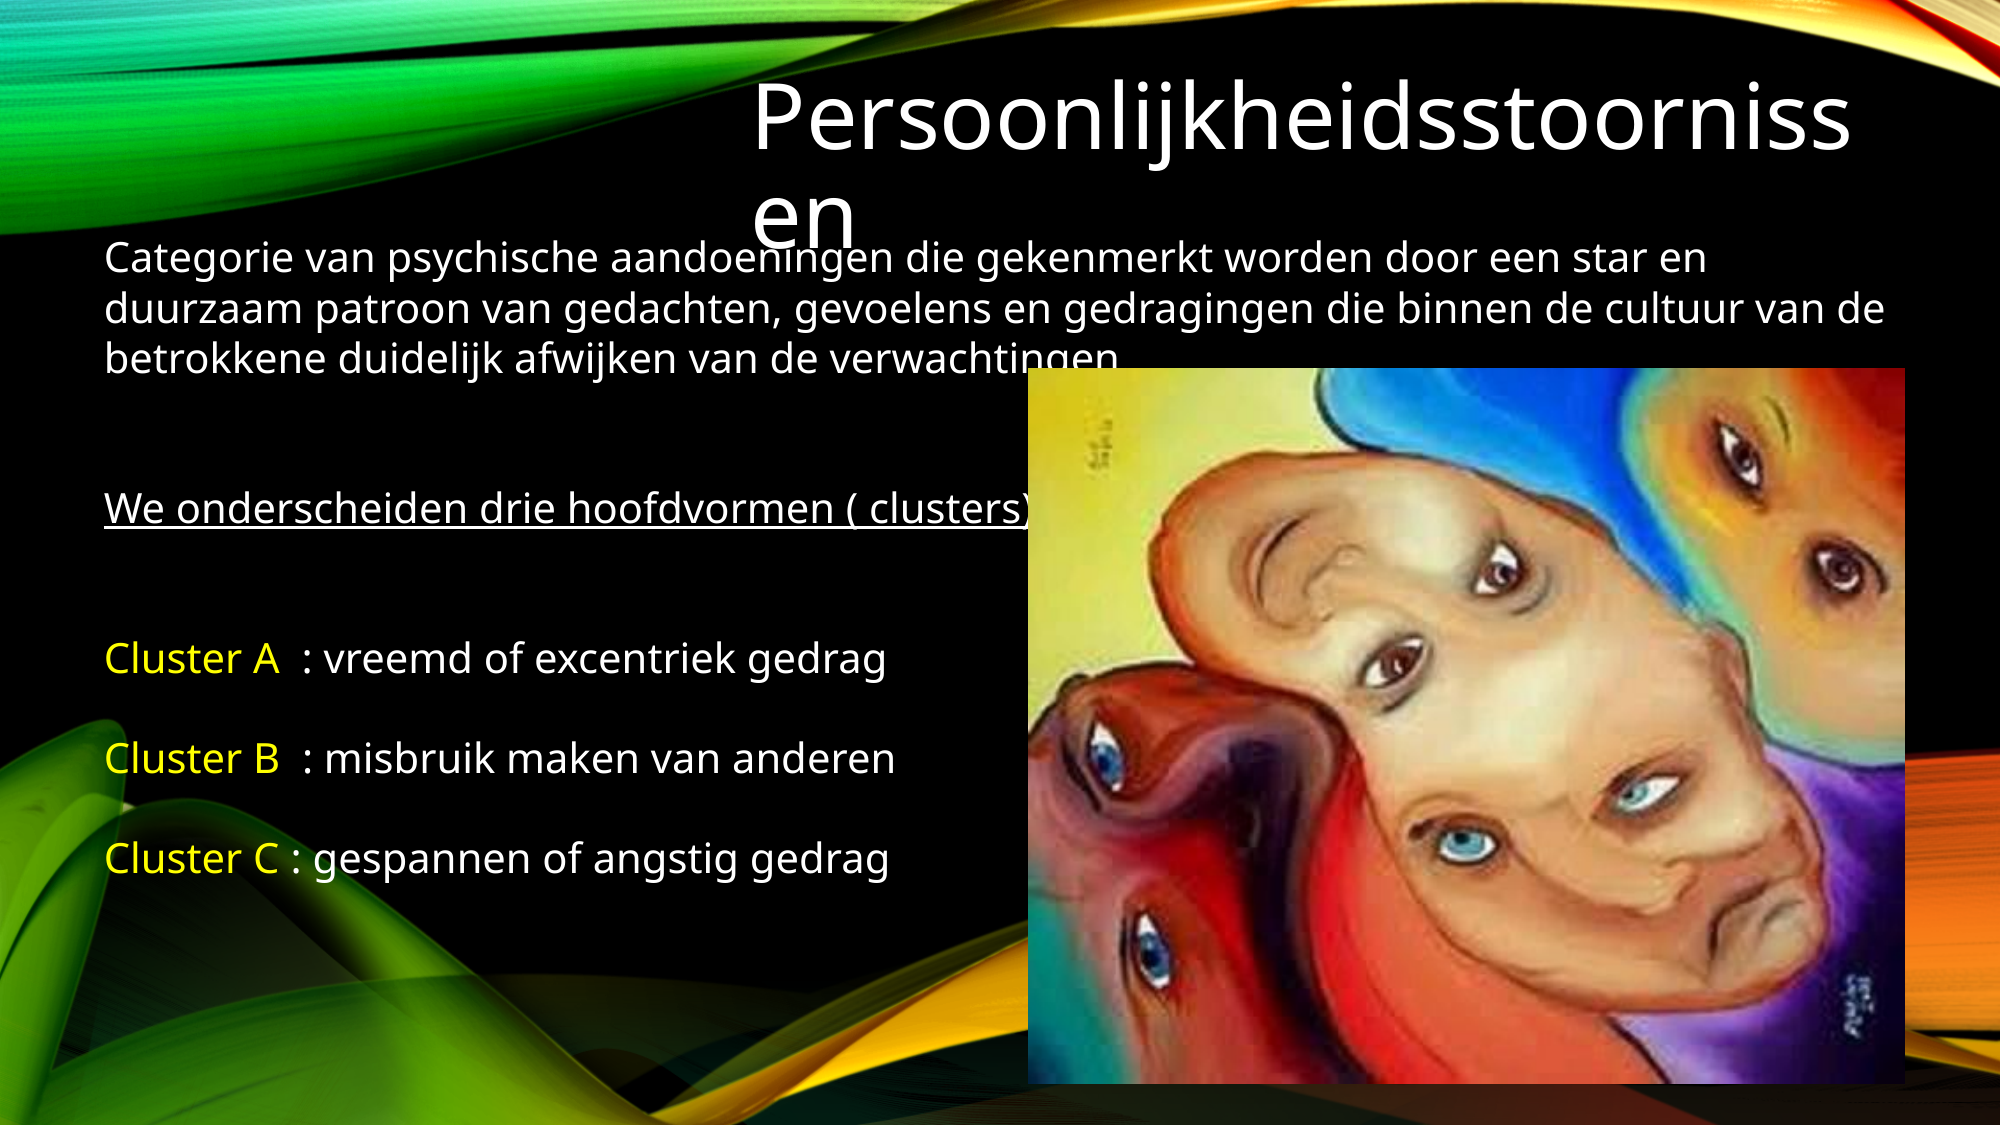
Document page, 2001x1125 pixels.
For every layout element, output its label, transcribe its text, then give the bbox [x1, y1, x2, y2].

picture [0, 367, 2000, 1125]
subtitle Persoonlijkheidsstoornissen [735, 63, 1905, 176]
picture [0, 0, 2000, 237]
text_box Categorie van psychische aandoeningen die gekenmerkt worden door een star en duurzaam patroon van gedachten, gevoelens en gedragingen die binnen de cultuur van de betrokkene duidelijk afwijken van de verwachtingen. We onderscheiden drie hoofdvormen ( clusters) Cluster A : vreemd of excentriek gedrag Cluster B : misbruik maken van anderen Cluster C : gespannen of angstig gedrag [89, 223, 1926, 889]
